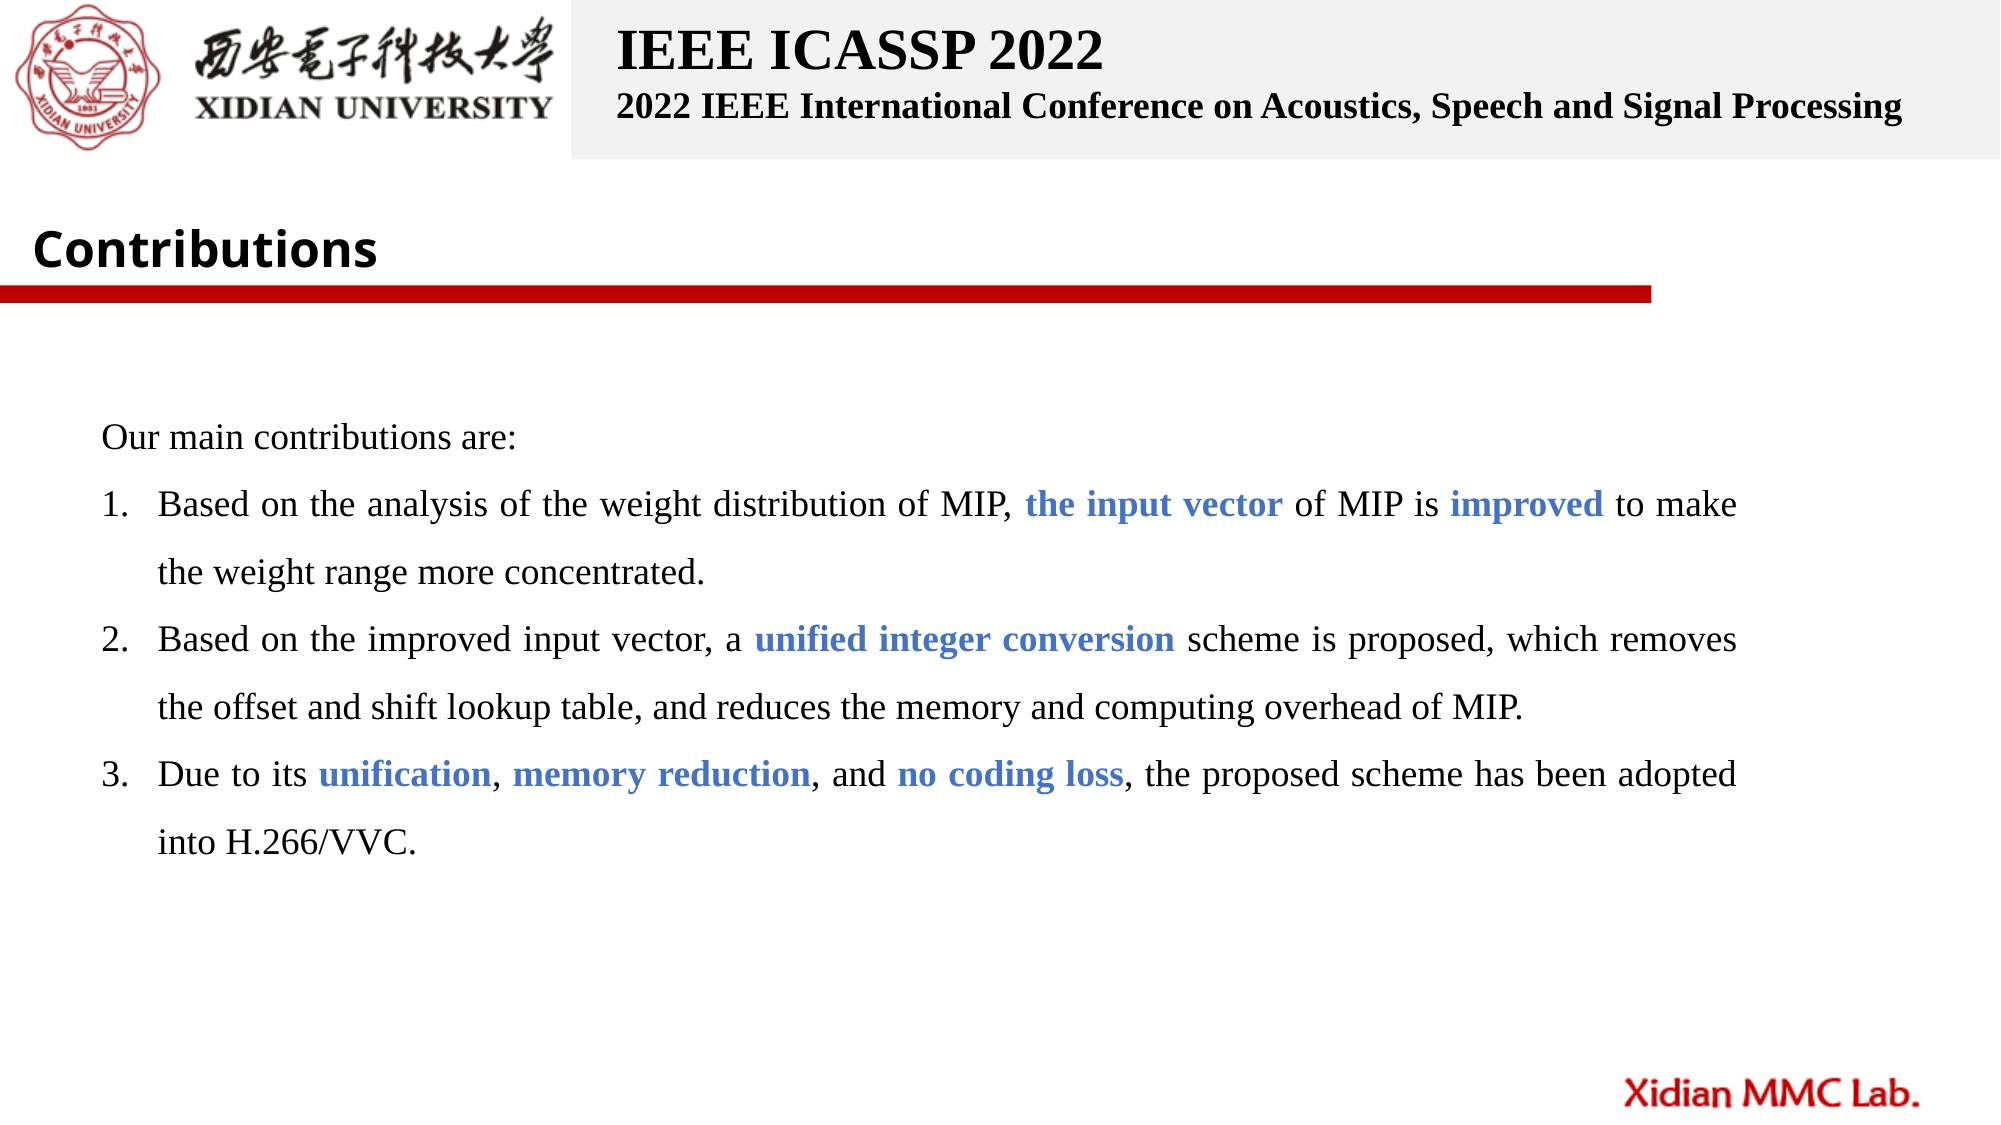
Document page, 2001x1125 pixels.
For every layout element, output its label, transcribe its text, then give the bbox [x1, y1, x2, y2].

text_box IEEE ICASSP 2022 2022 IEEE International Conference on Acoustics, Speech and Signal Processing [601, 3, 2000, 134]
picture [0, 0, 571, 160]
text_box [0, 284, 1652, 304]
text_box Our main contributions are: Based on the analysis of the weight distribution of MIP, the input vector of MIP is improved to make the weight range more concentrated. Based on the improved input vector, a unified integer conversion scheme is proposed, which removes the offset and shift lookup table, and reduces the memory and computing overhead of MIP. Due to its unification, memory reduction, and no coding loss, the proposed scheme has been adopted into H.266/VVC. [86, 381, 1753, 870]
picture [1611, 1064, 1926, 1122]
text_box Contributions [18, 209, 1088, 285]
text_box [571, 0, 2000, 160]
